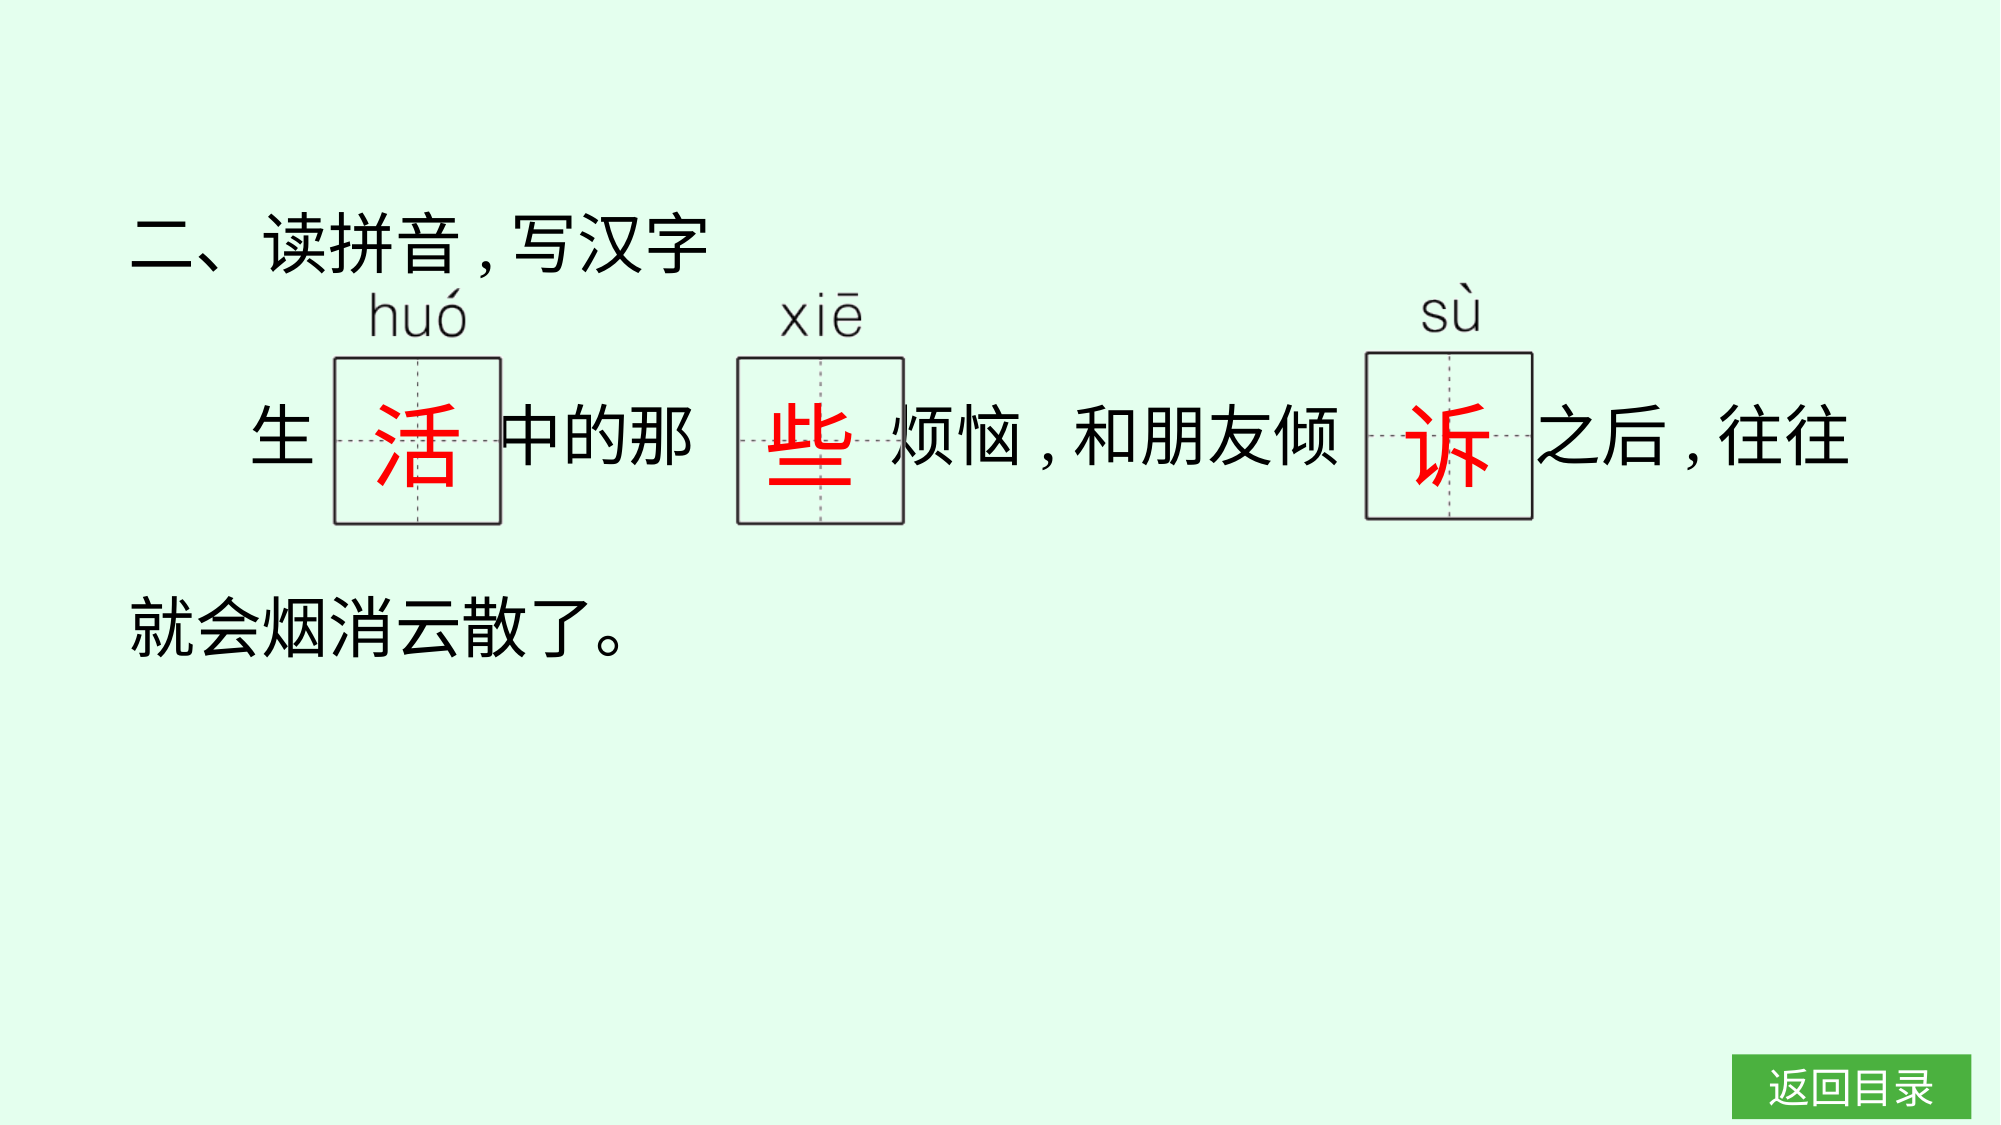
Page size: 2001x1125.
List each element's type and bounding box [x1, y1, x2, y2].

text_box [113, 178, 1887, 679]
